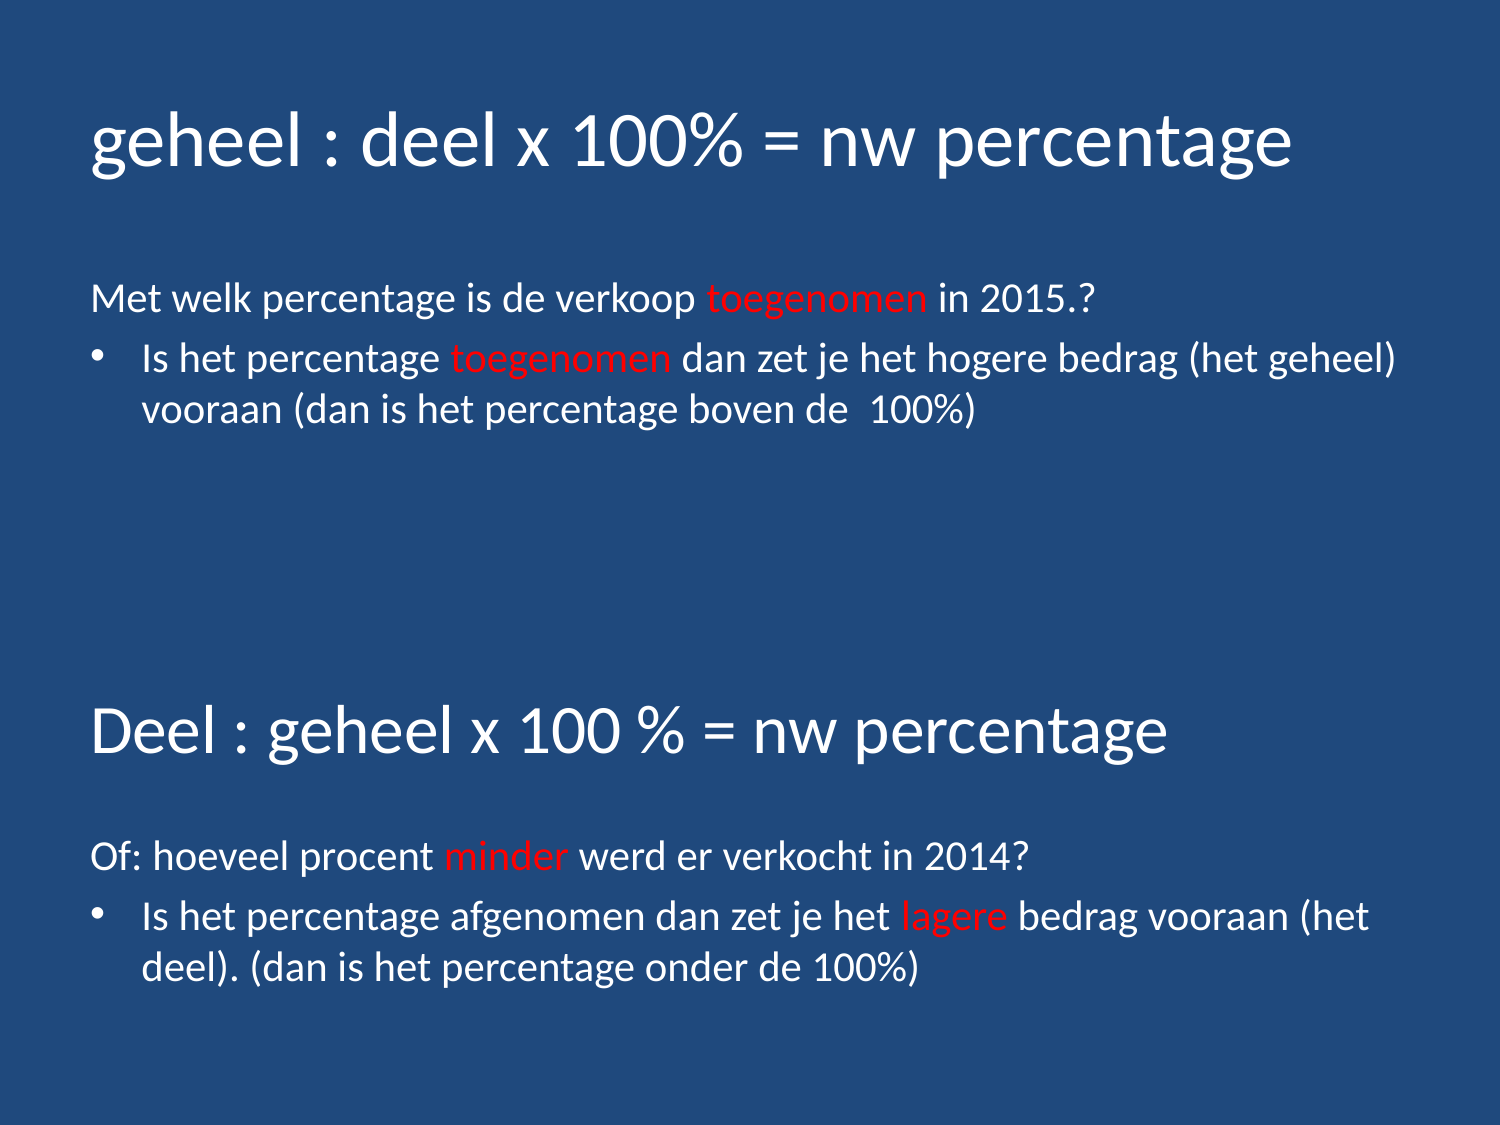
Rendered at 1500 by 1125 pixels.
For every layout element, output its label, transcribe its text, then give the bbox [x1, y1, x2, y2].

list Met welk percentage is de verkoop toegenomen in 2015.? Is het percentage toegenomen dan zet je het hogere bedrag (het geheel) vooraan (dan is het percentage boven de 100%) Deel : geheel x 100 % = nw percentage Of: hoeveel procent minder werd er verkocht in 2014? Is het percentage afgenomen dan zet je het lagere bedrag vooraan (het deel). (dan is het percentage onder de 100%) [75, 262, 1425, 1005]
title geheel : deel x 100% = nw percentage [75, 45, 1425, 225]
